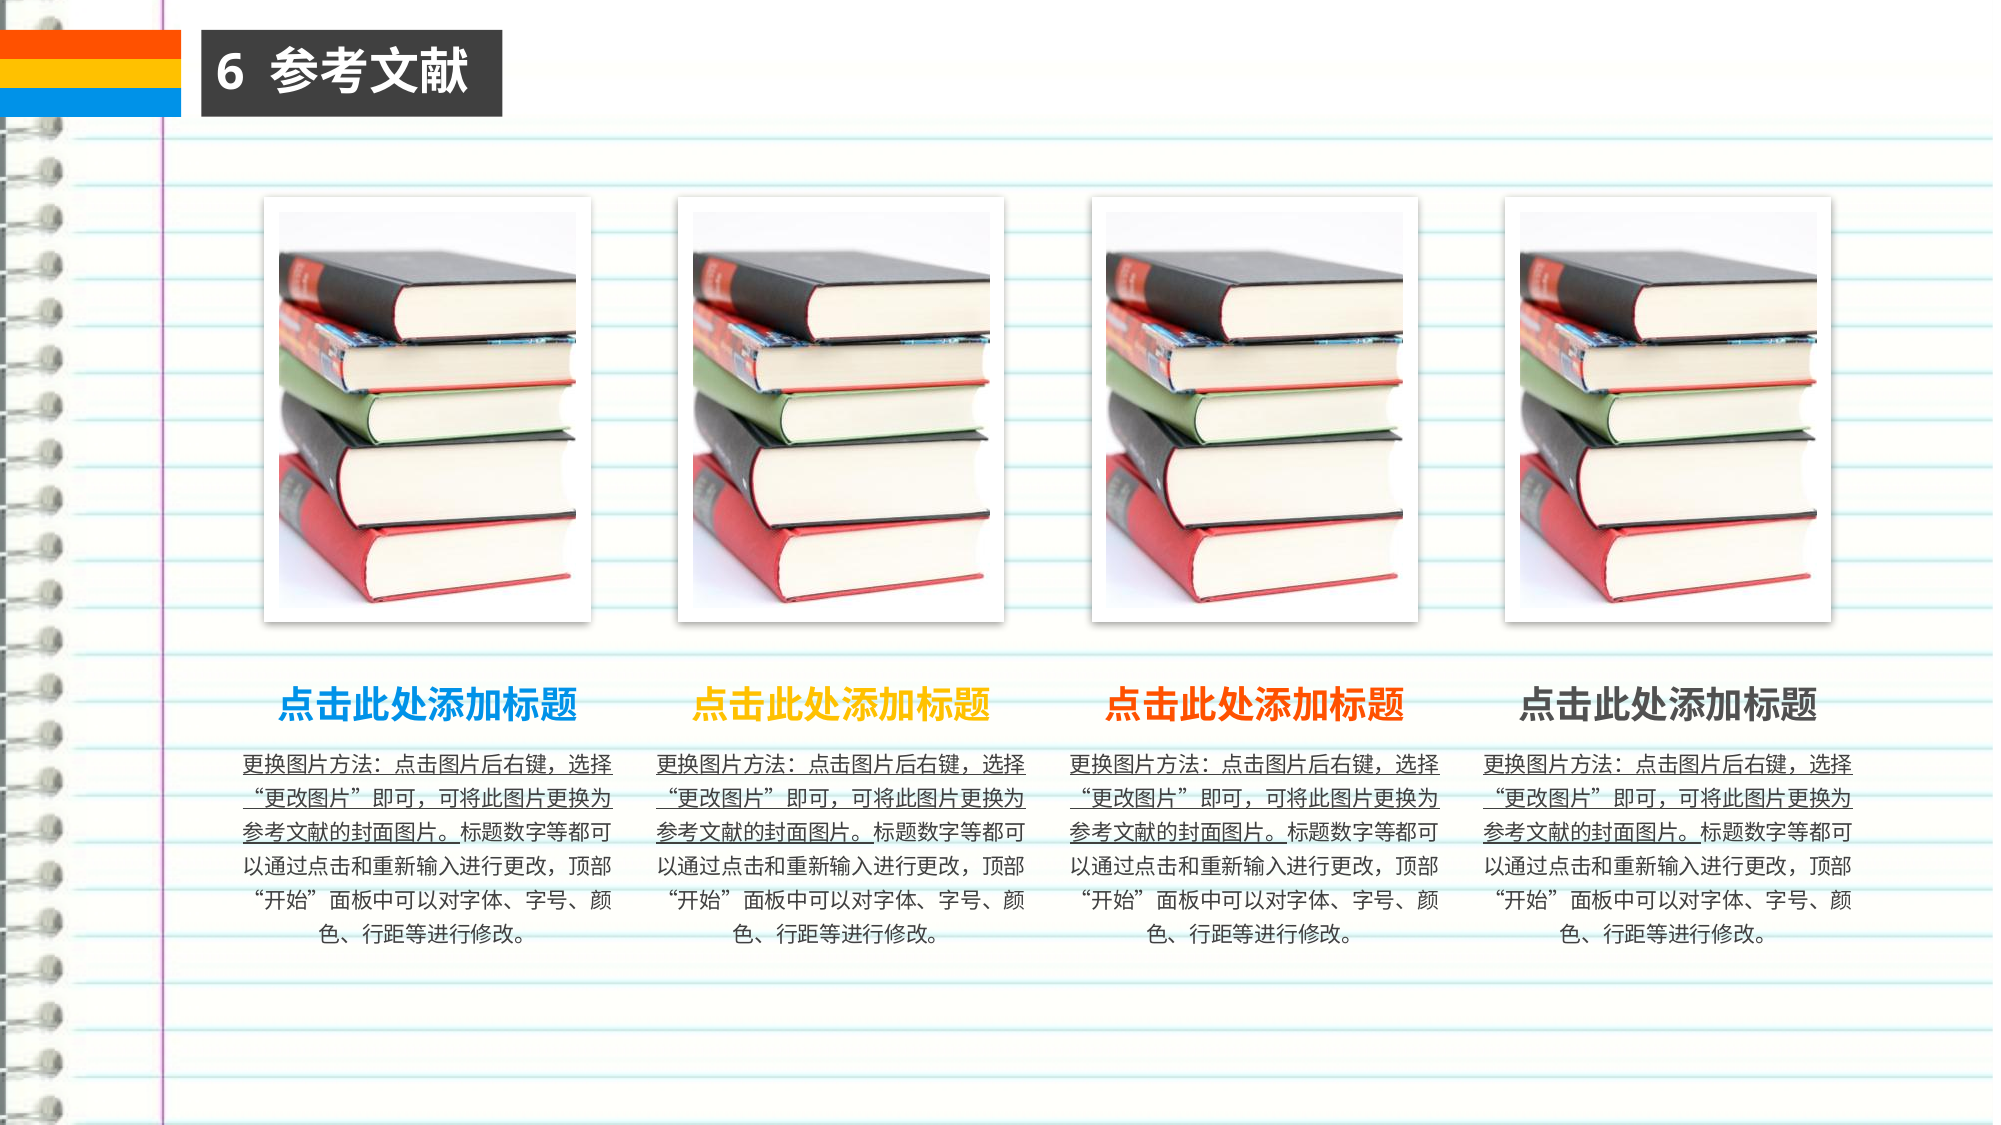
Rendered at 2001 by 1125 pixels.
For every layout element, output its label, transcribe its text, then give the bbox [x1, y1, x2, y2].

text_box 更换图片方法：点击图片后右键，选择“更改图片”即可，可将此图片更换为参考文献的封面图片。标题数字等都可以通过点击和重新输入进行更改，顶部“开始”面板中可以对字体、字号、颜色、行距等进行修改。 [1052, 734, 1457, 955]
text_box 点击此处添加标题 [1089, 660, 1420, 734]
picture [0, 0, 2001, 1125]
text_box 更换图片方法：点击图片后右键，选择“更改图片”即可，可将此图片更换为参考文献的封面图片。标题数字等都可以通过点击和重新输入进行更改，顶部“开始”面板中可以对字体、字号、颜色、行距等进行修改。 [639, 734, 1043, 955]
list 6 参考文献 [200, 29, 503, 118]
text_box 点击此处添加标题 [676, 660, 1006, 734]
text_box 点击此处添加标题 [1503, 660, 1834, 734]
text_box 更换图片方法：点击图片后右键，选择“更改图片”即可，可将此图片更换为参考文献的封面图片。标题数字等都可以通过点击和重新输入进行更改，顶部“开始”面板中可以对字体、字号、颜色、行距等进行修改。 [1466, 734, 1870, 955]
text_box 点击此处添加标题 [262, 660, 593, 734]
text_box 更换图片方法：点击图片后右键，选择“更改图片”即可，可将此图片更换为参考文献的封面图片。标题数字等都可以通过点击和重新输入进行更改，顶部“开始”面板中可以对字体、字号、颜色、行距等进行修改。 [225, 734, 630, 955]
